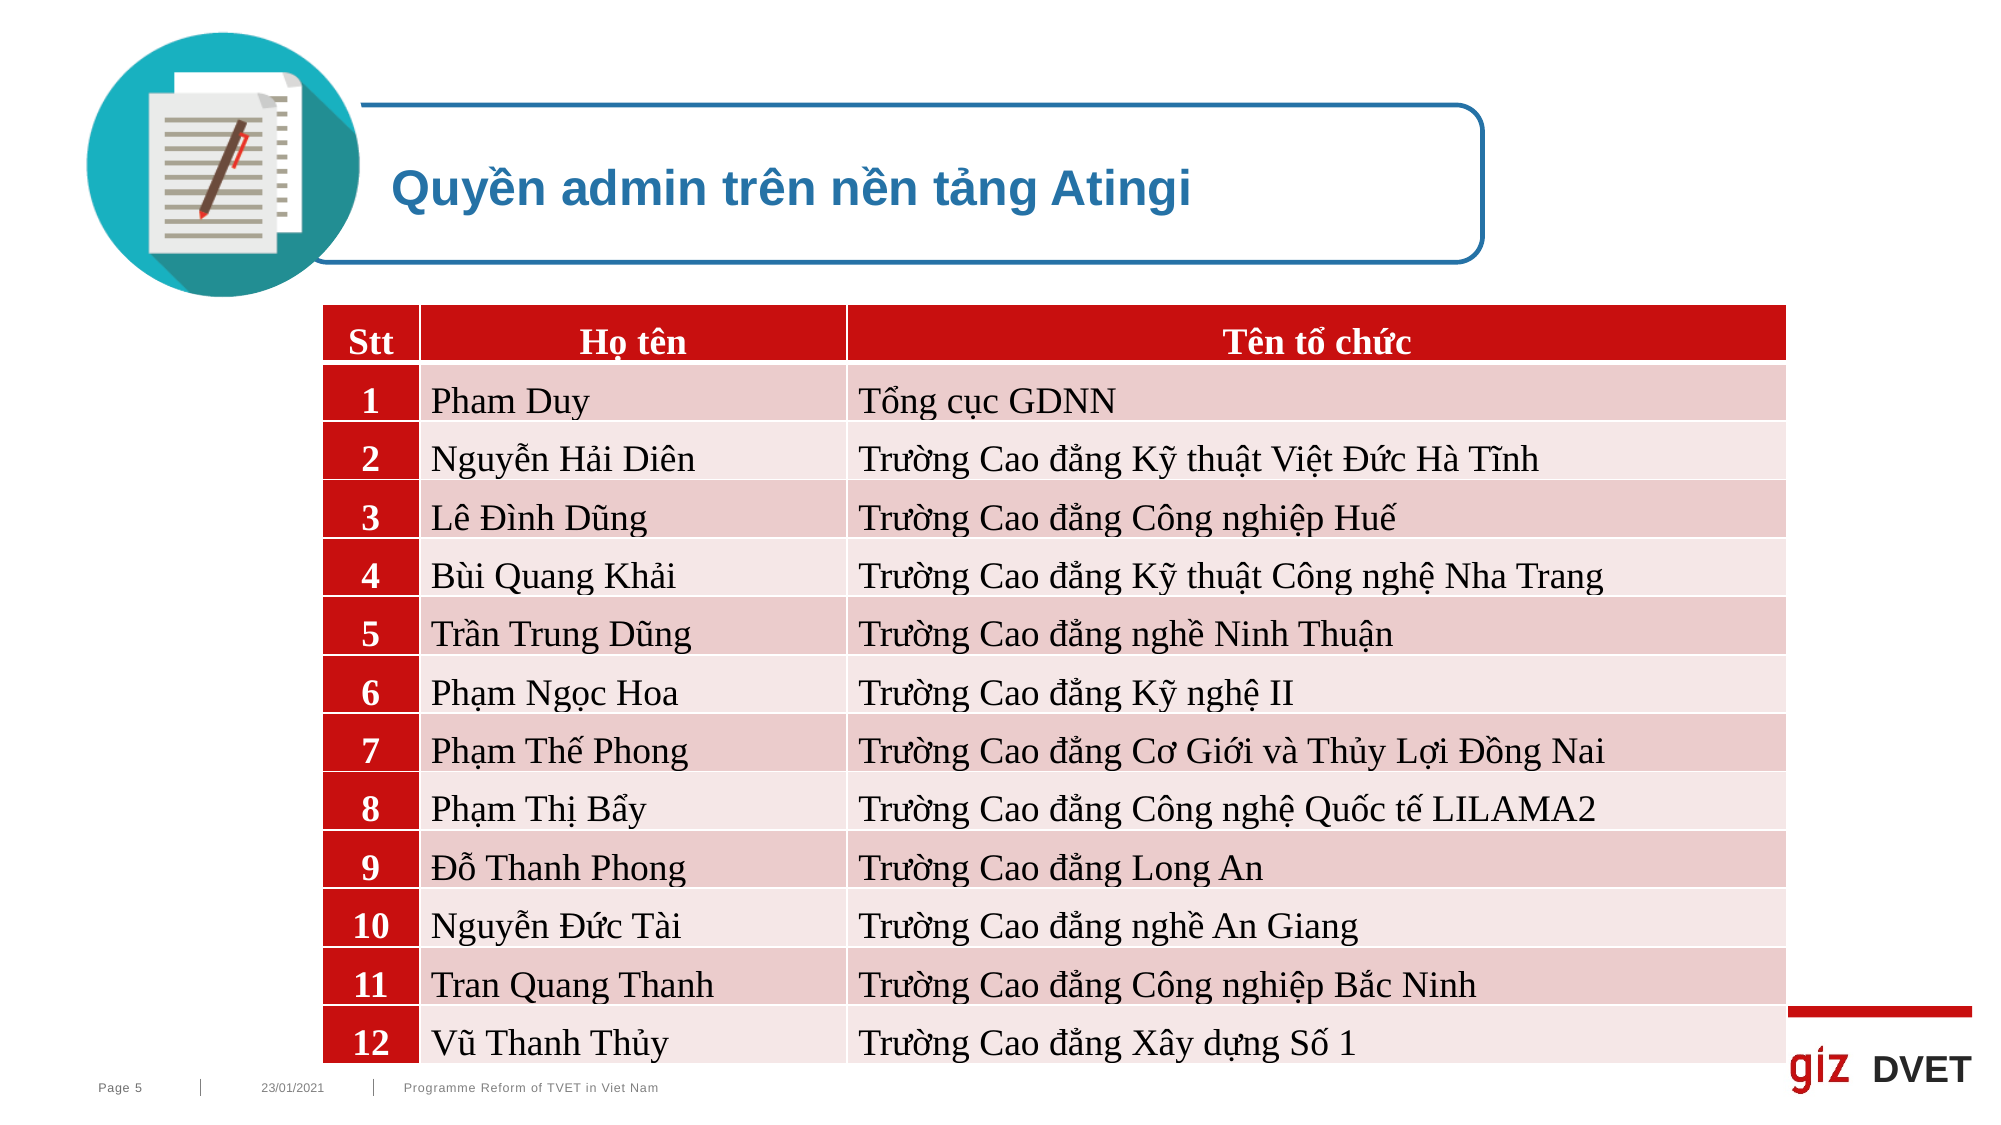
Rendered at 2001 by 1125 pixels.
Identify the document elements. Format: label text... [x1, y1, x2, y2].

footer Programme Reform of TVET in Viet Nam [403, 1080, 1668, 1096]
table_cell Phạm Thế Phong [421, 714, 846, 771]
table_cell Trường Cao đẳng Kỹ nghệ II [848, 656, 1786, 712]
table_cell 3 [323, 480, 419, 537]
table_cell Vũ Thanh Thủy [421, 1006, 846, 1063]
table_header Họ tên [421, 305, 846, 360]
table_cell Trường Cao đẳng nghề Ninh Thuận [848, 597, 1786, 654]
table_cell Trường Cao đẳng Công nghiệp Bắc Ninh [848, 948, 1786, 1004]
text_box 23/01/2021 [246, 1073, 340, 1103]
table_cell Trường Cao đẳng Kỹ thuật Việt Đức Hà Tĩnh [848, 422, 1786, 479]
table_cell 5 [323, 597, 419, 654]
picture [1783, 1040, 1854, 1097]
table_cell 6 [323, 656, 419, 712]
table_cell Tổng cục GDNN [848, 365, 1786, 420]
table_header Stt [323, 305, 419, 360]
table_cell 11 [323, 948, 419, 1004]
table_cell 7 [323, 714, 419, 771]
table_cell Trường Cao đẳng Xây dựng Số 1 [848, 1006, 1786, 1063]
table_cell Trường Cao đẳng nghề An Giang [848, 889, 1786, 946]
table_cell Trường Cao đẳng Công nghệ Quốc tế LILAMA2 [848, 772, 1786, 829]
table_cell Đỗ Thanh Phong [421, 831, 846, 887]
table_cell Trường Cao đẳng Công nghiệp Huế [848, 480, 1786, 537]
table_cell 4 [323, 539, 419, 595]
table_cell Phạm Ngọc Hoa [421, 656, 846, 712]
table_cell 1 [323, 365, 419, 420]
table_cell 2 [323, 422, 419, 479]
table_cell Nguyễn Đức Tài [421, 889, 846, 946]
table_cell Pham Duy [421, 365, 846, 420]
table_cell Bùi Quang Khải [421, 539, 846, 595]
table_cell Lê Đình Dũng [421, 480, 846, 537]
table_header Tên tổ chức [848, 305, 1786, 360]
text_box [78, 0, 1483, 298]
table_cell Trường Cao đẳng Cơ Giới và Thủy Lợi Đồng Nai [848, 714, 1786, 771]
table_cell Trường Cao đẳng Long An [848, 831, 1786, 887]
table_cell 8 [323, 772, 419, 829]
table_cell Nguyễn Hải Diên [421, 422, 846, 479]
table_cell Tran Quang Thanh [421, 948, 846, 1004]
table_cell 12 [323, 1006, 419, 1063]
table_cell Trường Cao đẳng Kỹ thuật Công nghệ Nha Trang [848, 539, 1786, 595]
table_cell 10 [323, 889, 419, 946]
table_cell Trần Trung Dũng [421, 597, 846, 654]
slide_number Page 5 [98, 1080, 197, 1096]
table_cell 9 [323, 831, 419, 887]
table_cell Phạm Thị Bẩy [421, 772, 846, 829]
